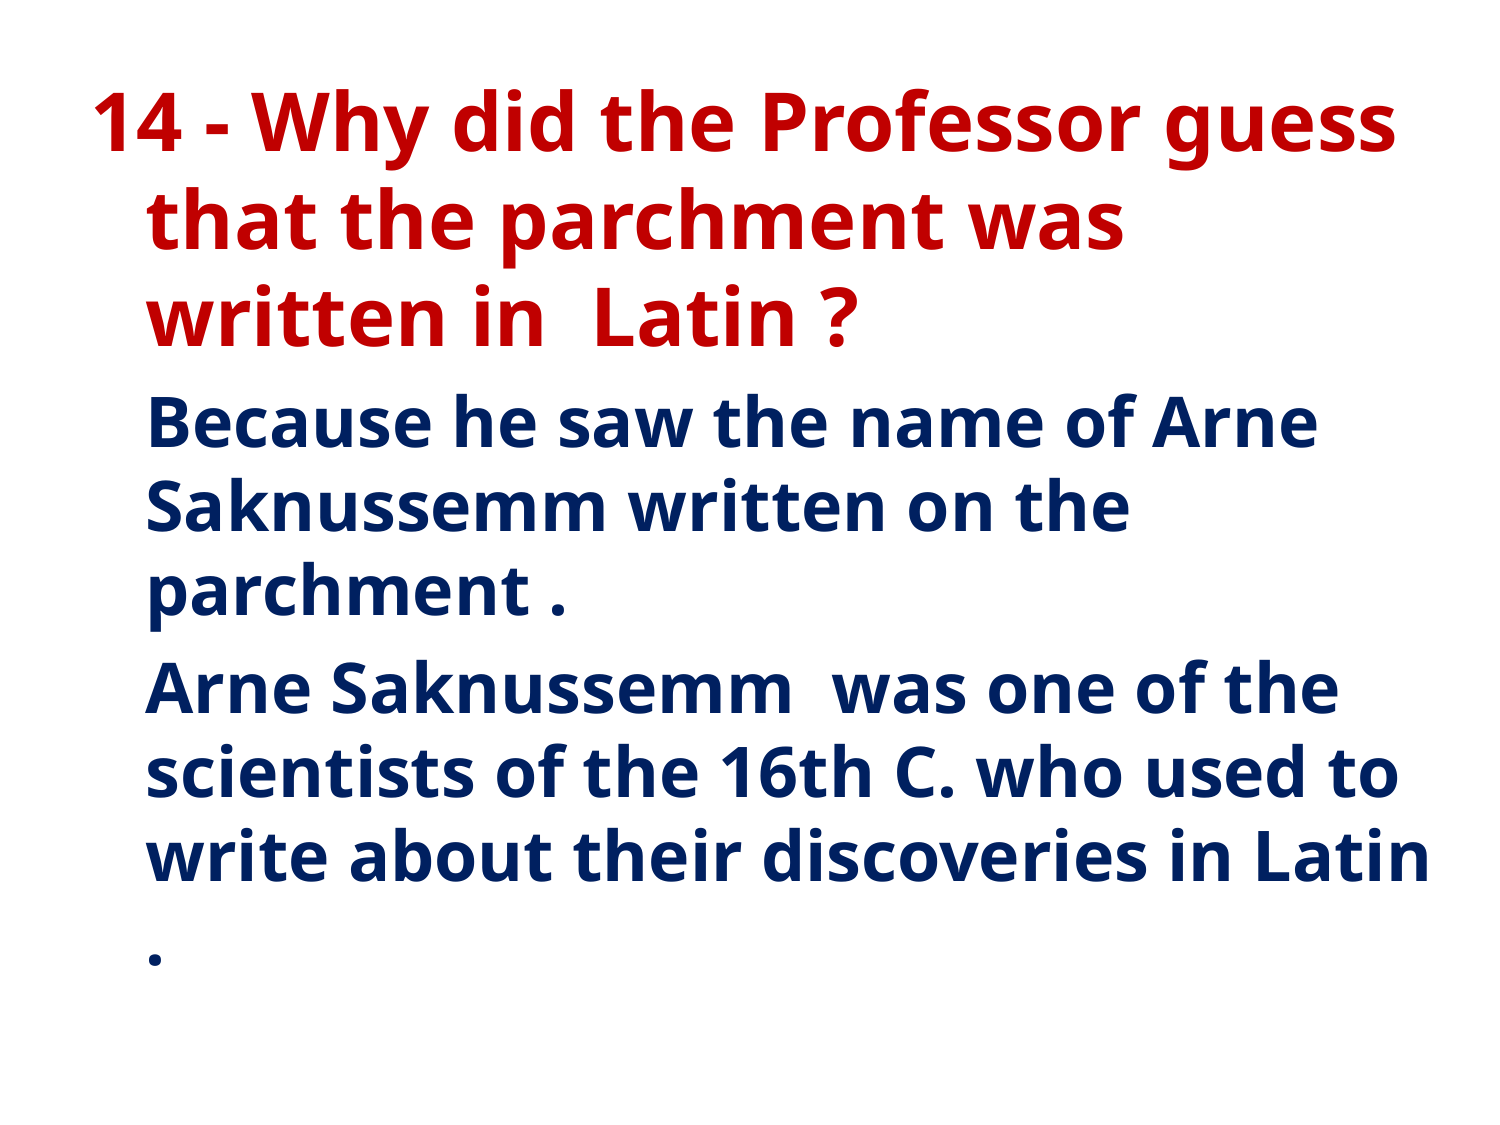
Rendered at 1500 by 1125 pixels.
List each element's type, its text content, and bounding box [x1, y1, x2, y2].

list 14 - Why did the Professor guess that the parchment was written in Latin ? Because he saw the name of Arne Saknussemm written on the parchment . Arne Saknussemm was one of the scientists of the 16th C. who used to write about their discoveries in Latin . [75, 62, 1450, 1005]
